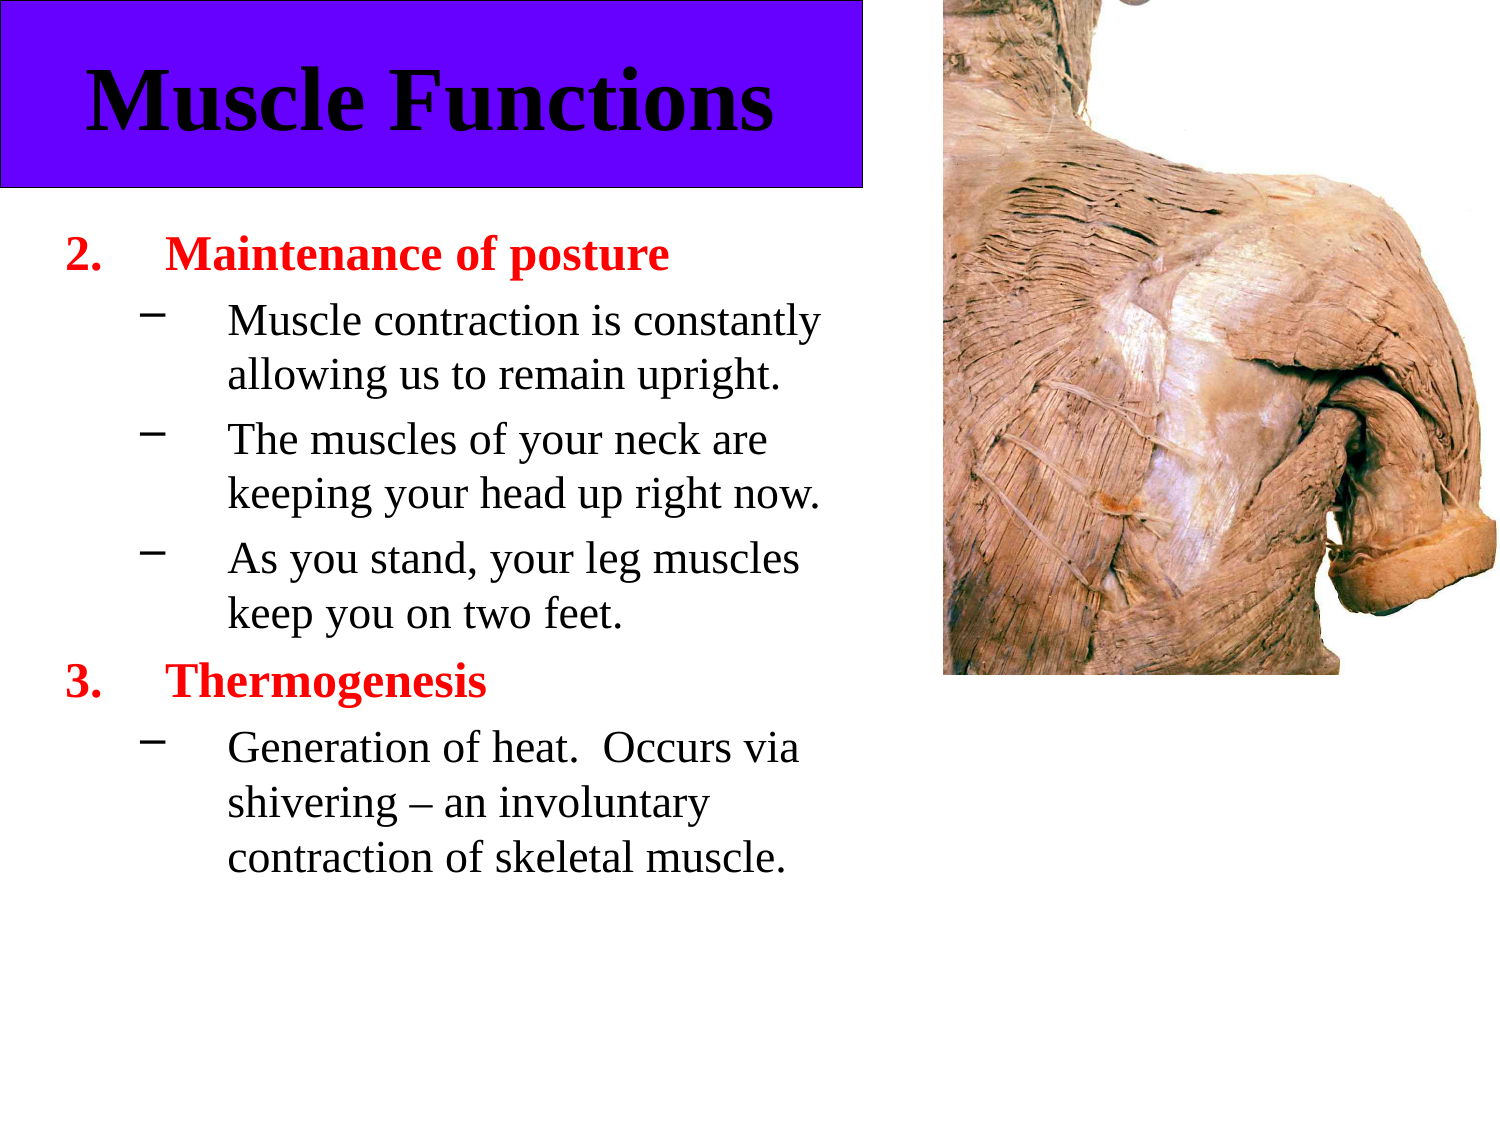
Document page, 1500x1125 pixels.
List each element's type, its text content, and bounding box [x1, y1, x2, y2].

list Maintenance of posture Muscle contraction is constantly allowing us to remain upright. The muscles of your neck are keeping your head up right now. As you stand, your leg muscles keep you on two feet. Thermogenesis Generation of heat. Occurs via shivering – an involuntary contraction of skeletal muscle. [49, 212, 913, 976]
title Muscle Functions [0, 0, 863, 188]
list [943, 0, 1500, 676]
